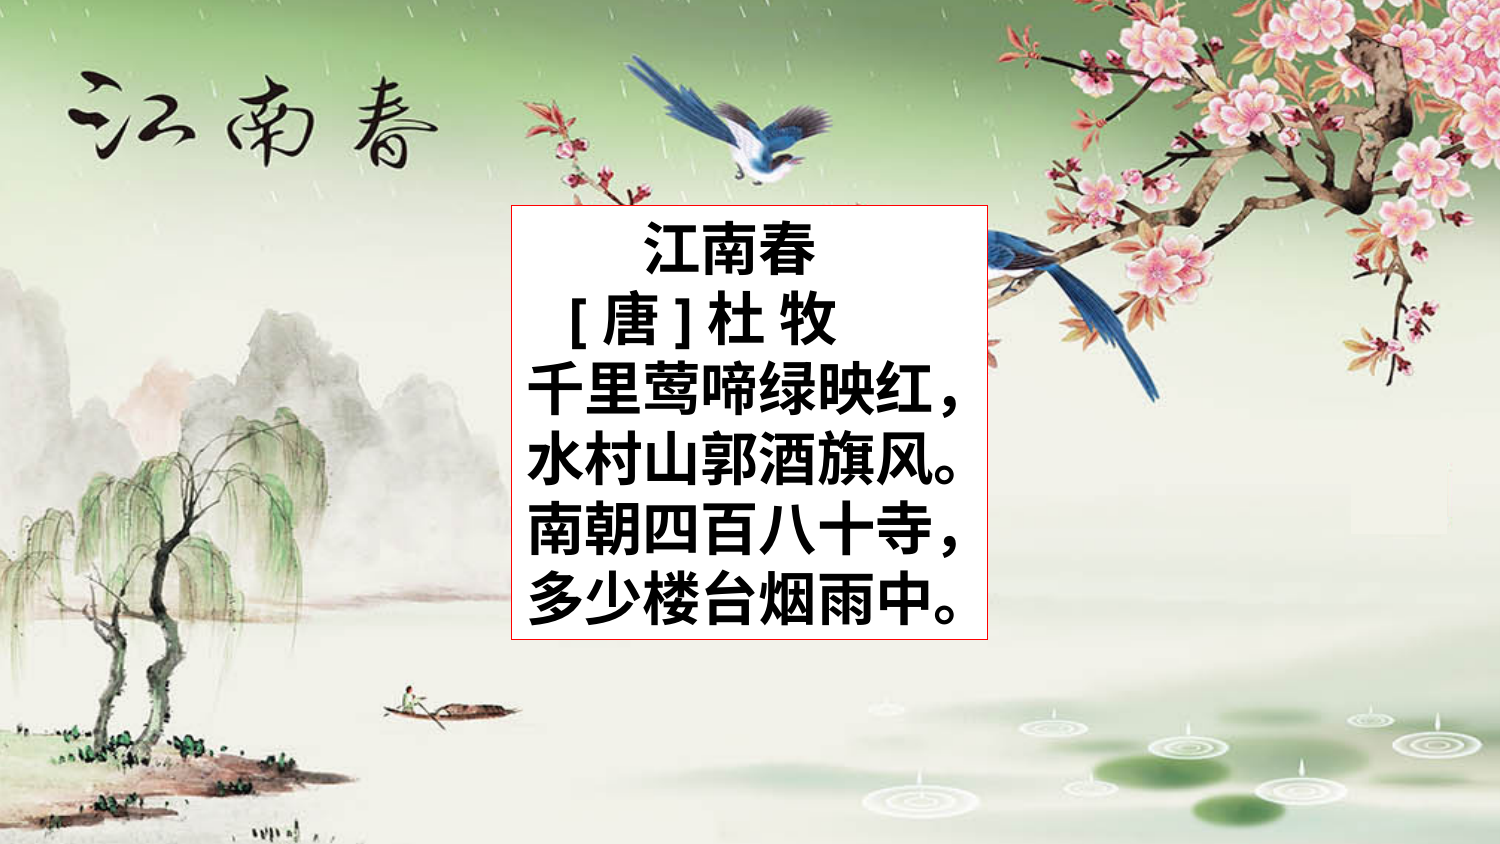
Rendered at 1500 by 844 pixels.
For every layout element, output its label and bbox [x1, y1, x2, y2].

text_box [0, 0, 1500, 844]
